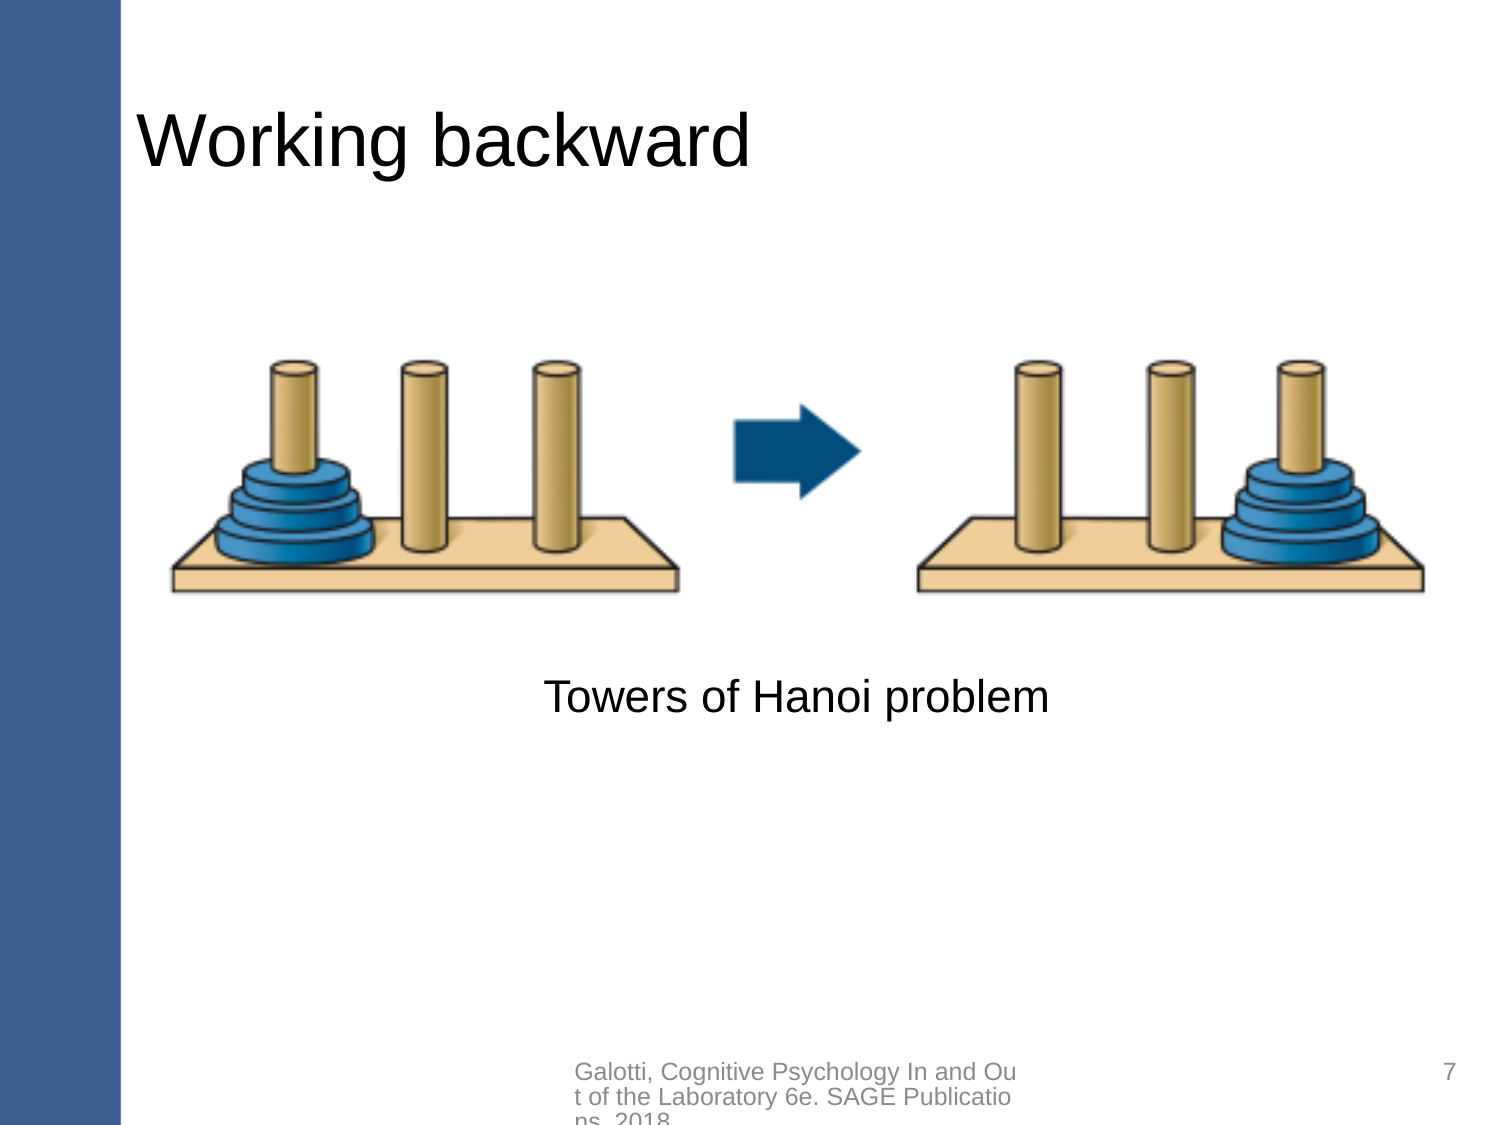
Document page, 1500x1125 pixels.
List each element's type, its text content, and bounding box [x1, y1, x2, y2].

title Working backward [121, 43, 1472, 231]
list Towers of Hanoi problem [475, 659, 1119, 753]
footer Galotti, Cognitive Psychology In and Out of the Laboratory 6e. SAGE Publications, 2018. [559, 1040, 1035, 1101]
picture [0, 0, 1500, 1125]
slide_number 7 [1121, 1040, 1472, 1101]
